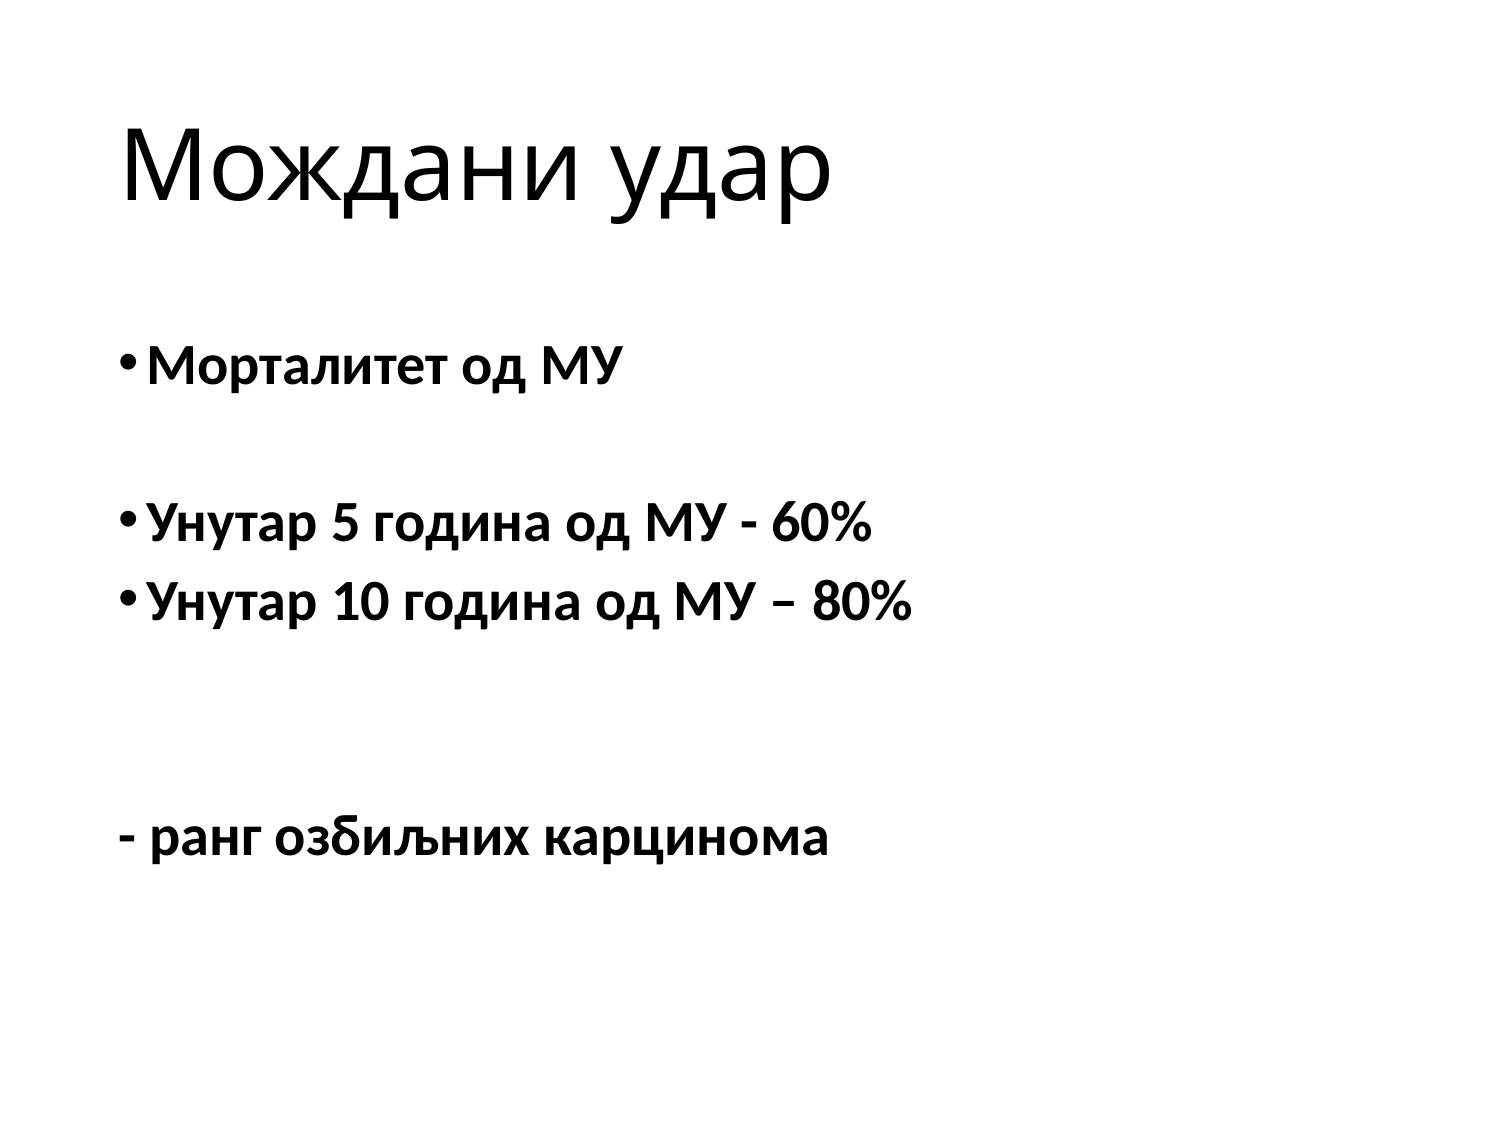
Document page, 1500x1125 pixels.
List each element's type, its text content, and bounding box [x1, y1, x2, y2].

list Морталитет од МУ Унутар 5 година од МУ - 60% Унутар 10 година од МУ – 80% - ранг озбиљних карцинома [103, 326, 1397, 1041]
title Мождани удар [103, 59, 1397, 278]
